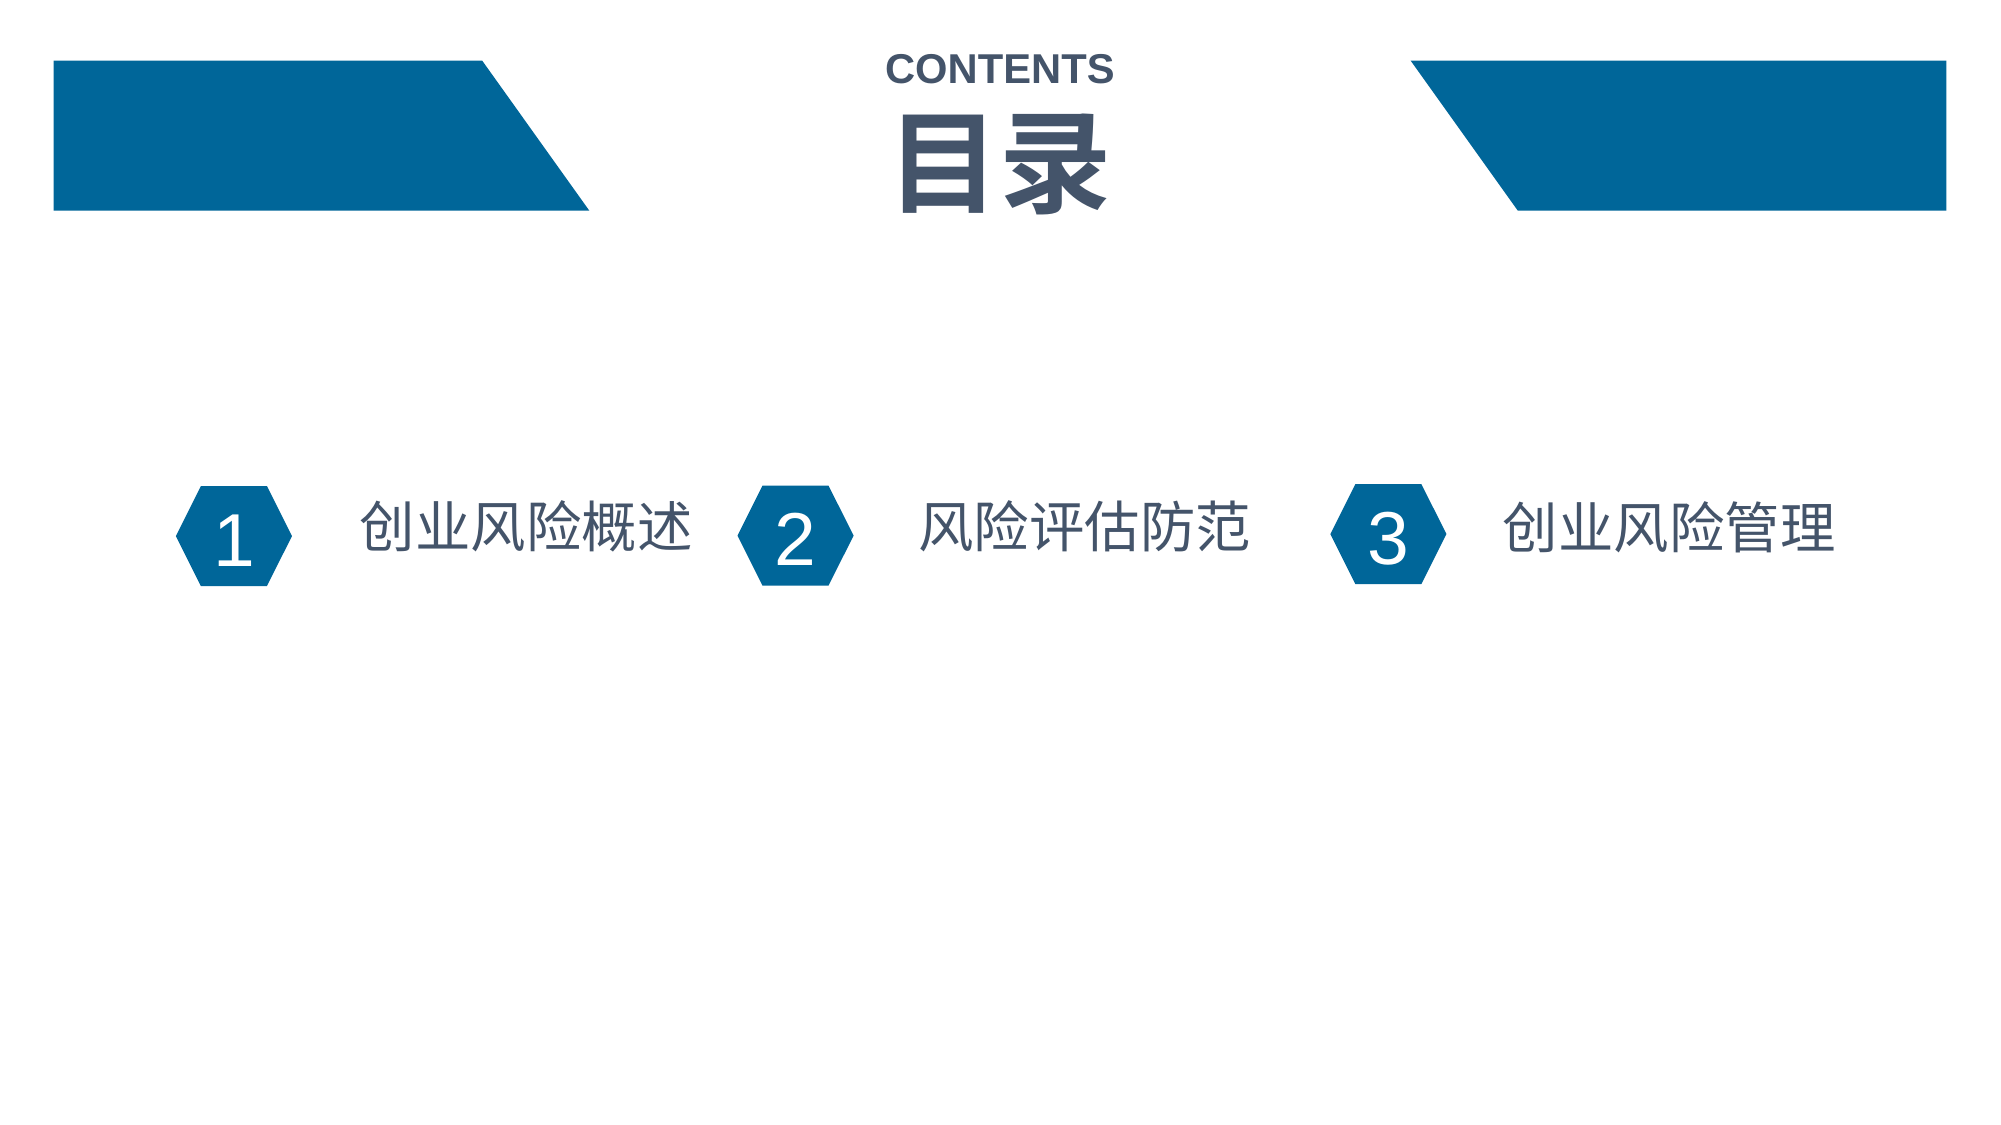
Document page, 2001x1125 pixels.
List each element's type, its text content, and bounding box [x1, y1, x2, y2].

text_box 3 [1329, 483, 1448, 586]
text_box [1408, 59, 1948, 212]
text_box 创业风险概述 [345, 484, 737, 566]
text_box 1 [174, 485, 294, 588]
text_box 风险评估防范 [903, 484, 1296, 566]
text_box 2 [736, 484, 855, 587]
text_box [52, 59, 592, 212]
text_box CONTENTS 目录 [870, 34, 1130, 235]
text_box 创业风险管理 [1488, 485, 1976, 567]
